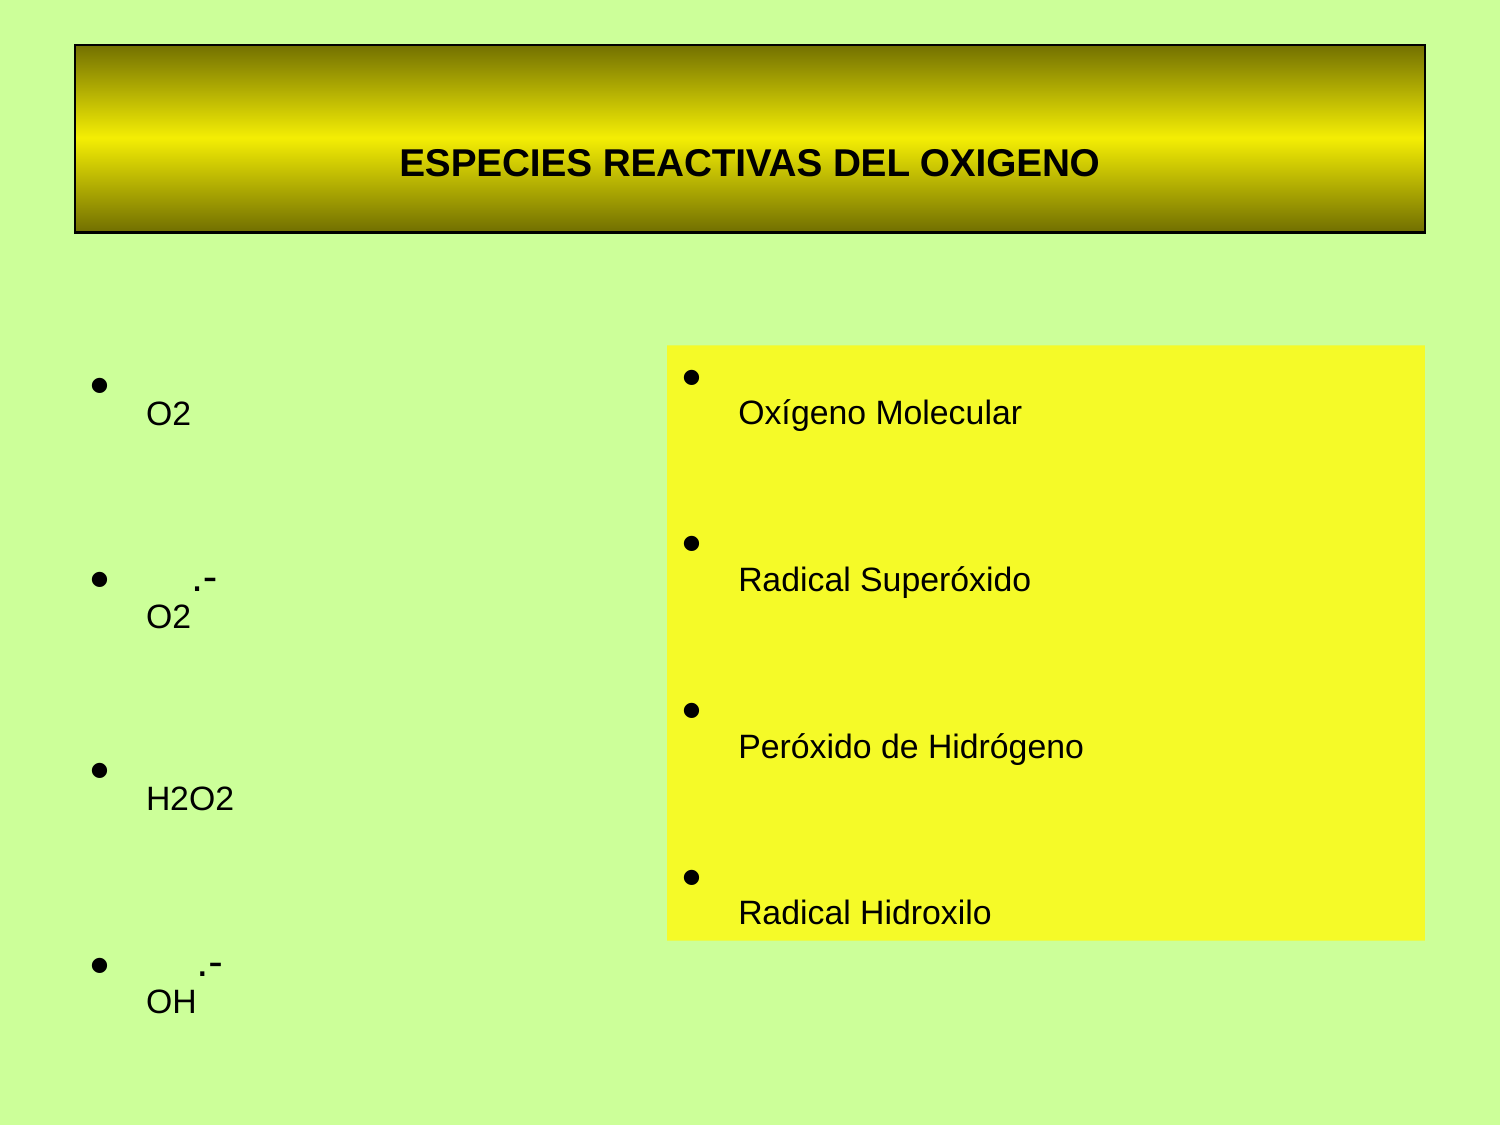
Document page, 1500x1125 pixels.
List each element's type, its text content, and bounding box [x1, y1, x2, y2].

text_box Oxígeno Molecular Radical Superóxido Peróxido de Hidrógeno Radical Hidroxilo [667, 345, 1425, 941]
text_box ESPECIES REACTIVAS DEL OXIGENO [74, 45, 1425, 233]
text_box O2 O2.- H2O2 OH.- [74, 345, 667, 917]
